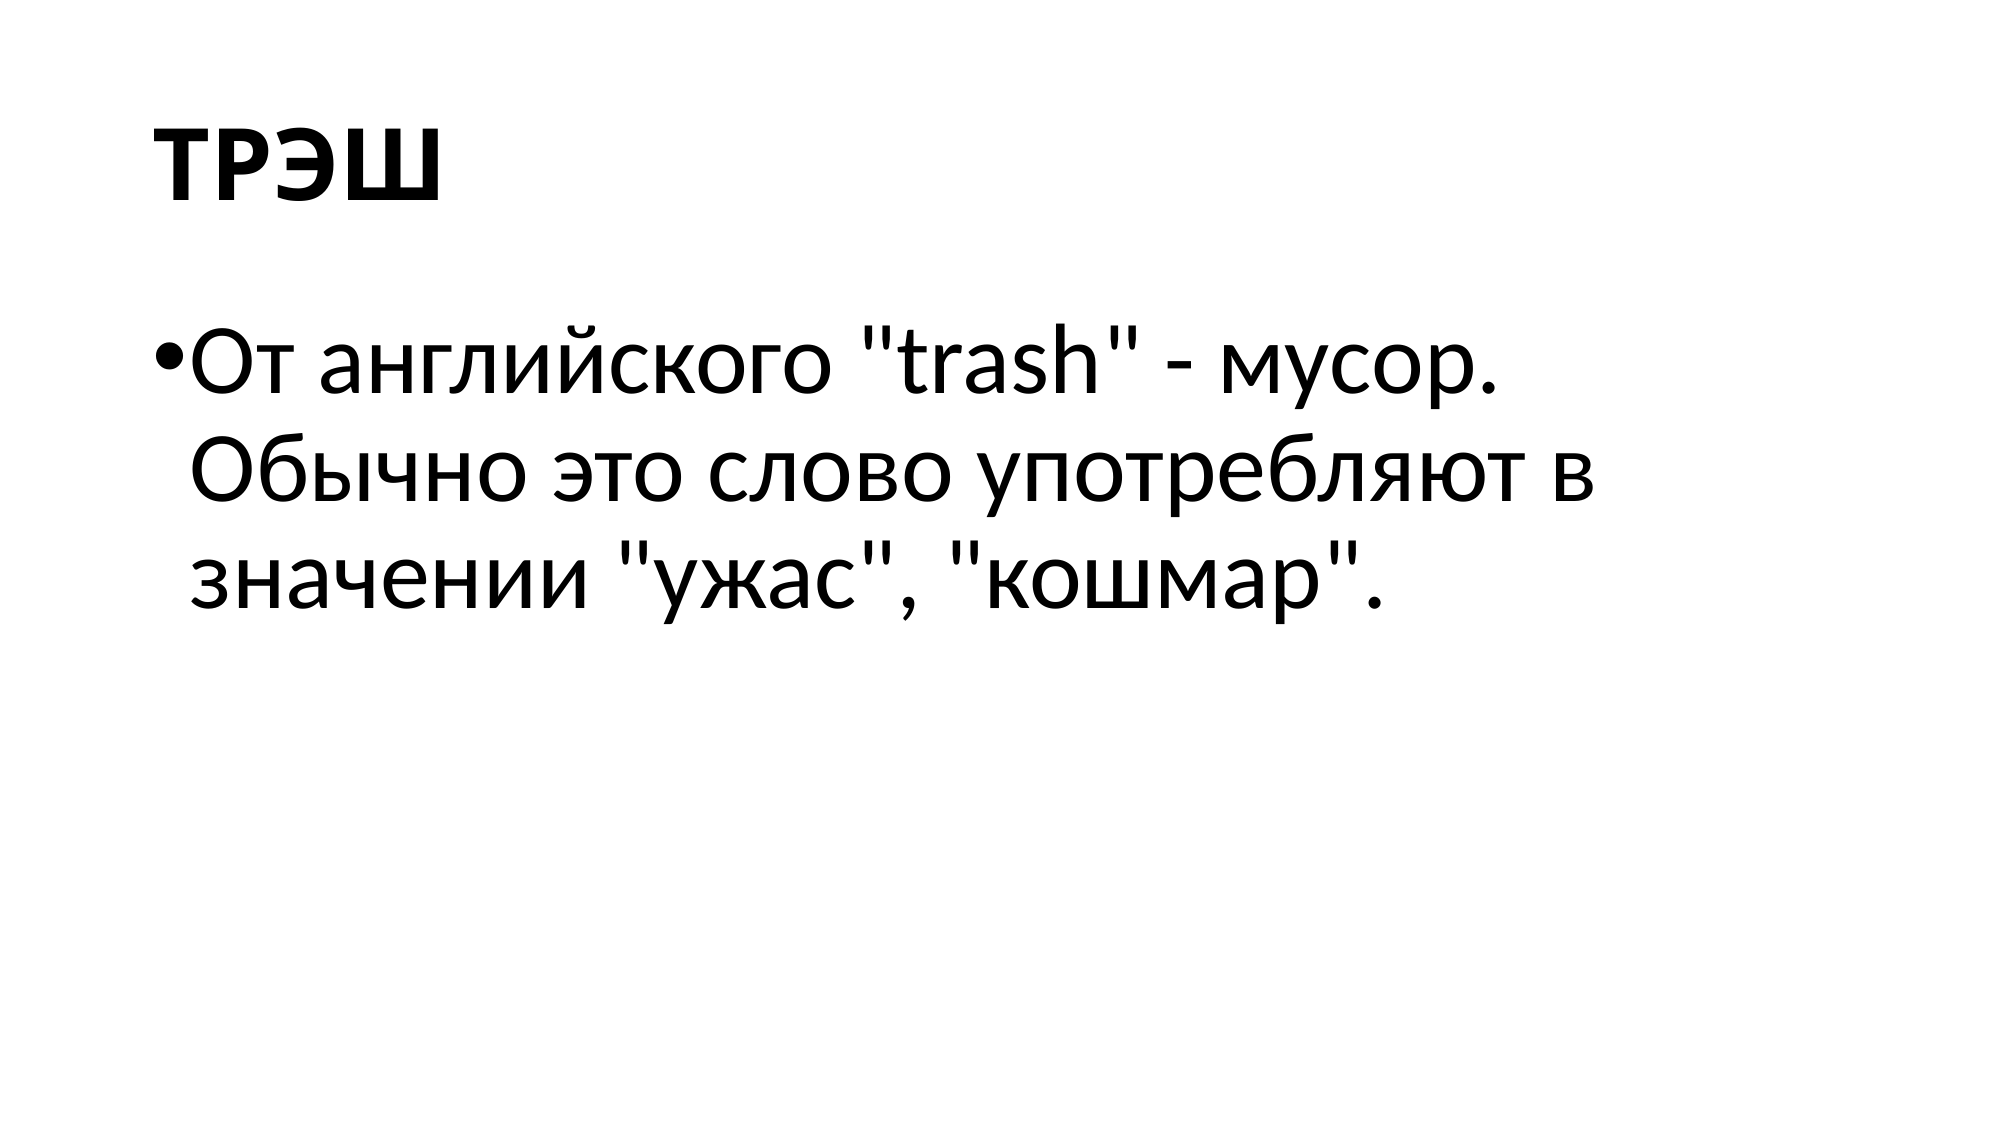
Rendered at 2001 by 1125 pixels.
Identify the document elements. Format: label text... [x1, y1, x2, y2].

list От английского "trash" - мусор. Обычно это слово употребляют в значении "ужас", "кошмар". [137, 299, 1863, 1014]
title ТРЭШ [137, 59, 1863, 278]
